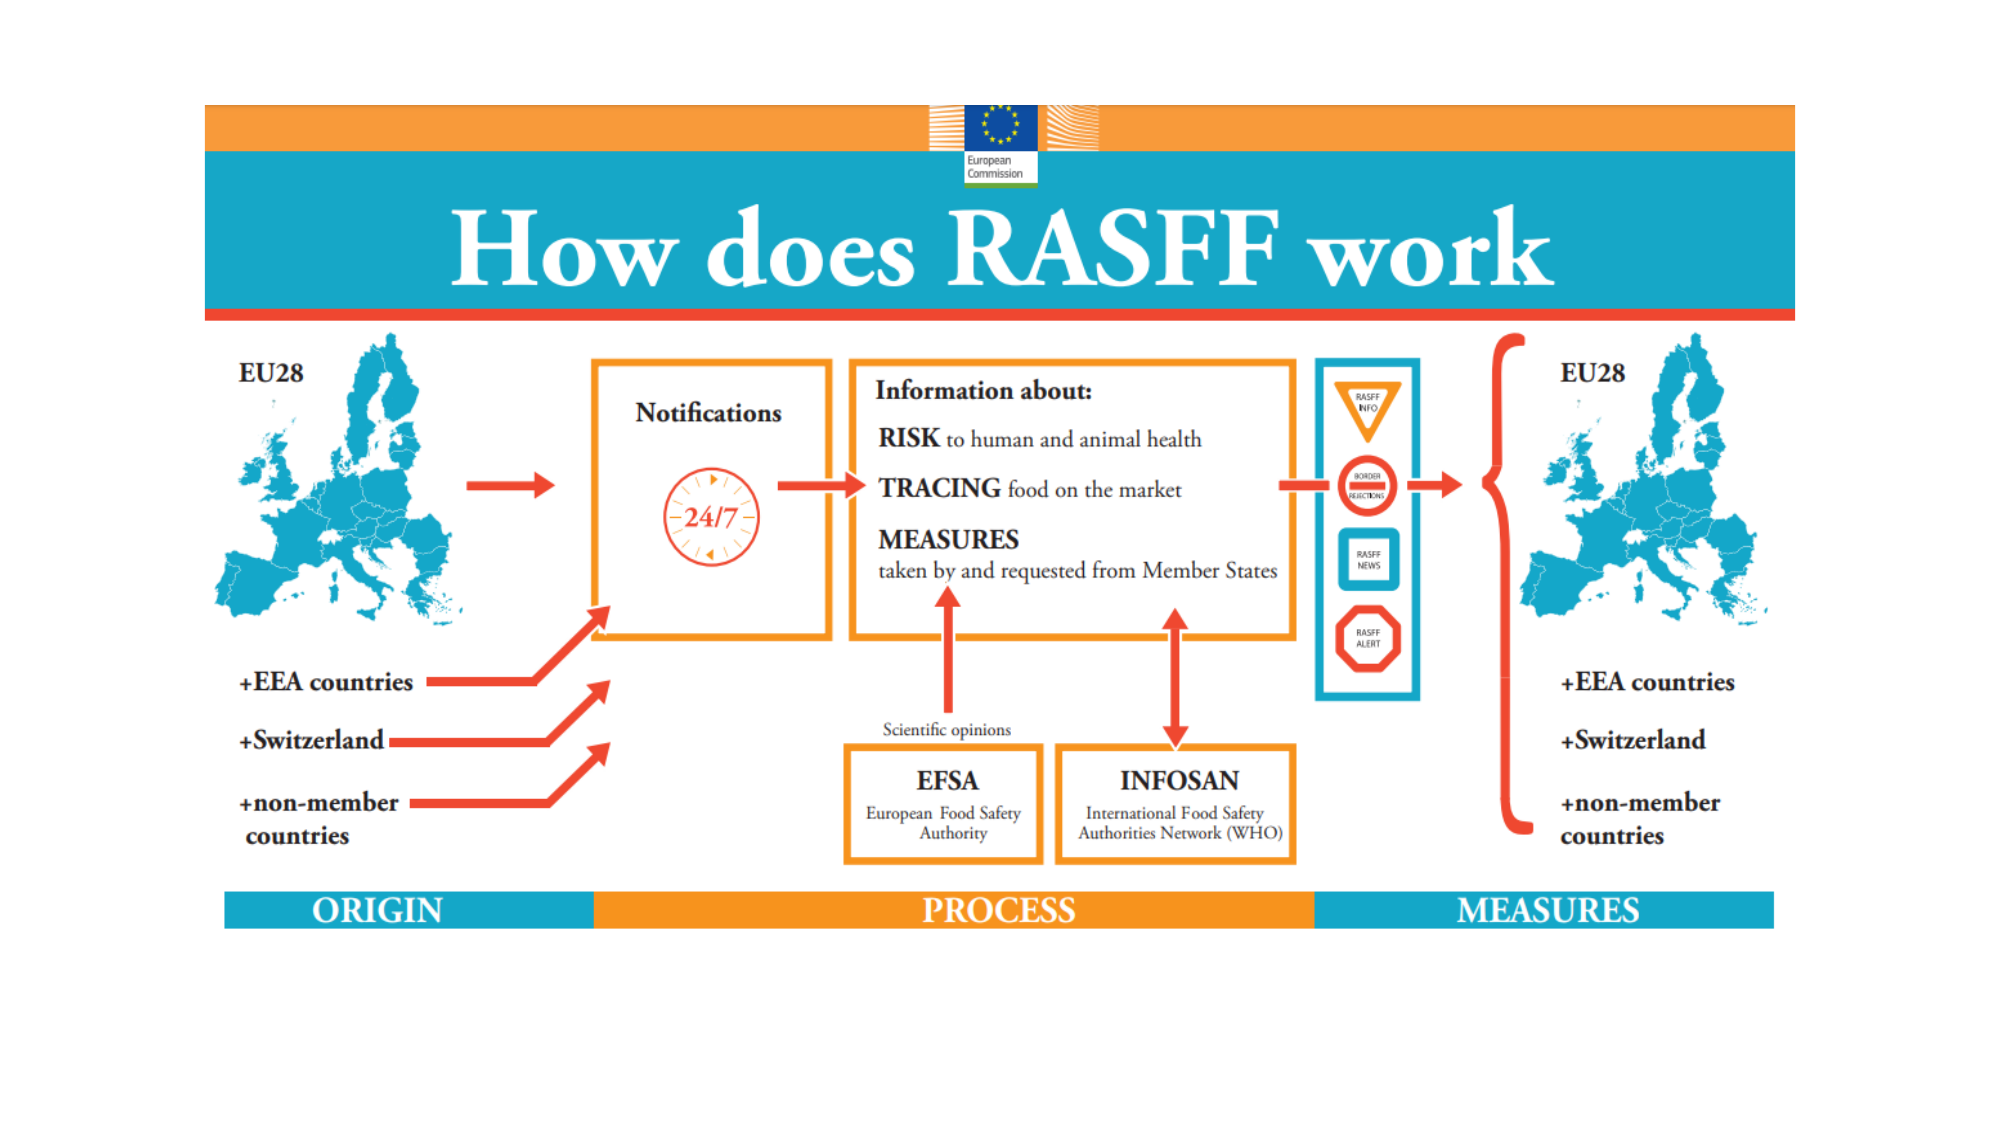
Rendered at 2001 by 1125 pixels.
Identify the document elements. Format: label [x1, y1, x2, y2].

list [204, 105, 1796, 951]
